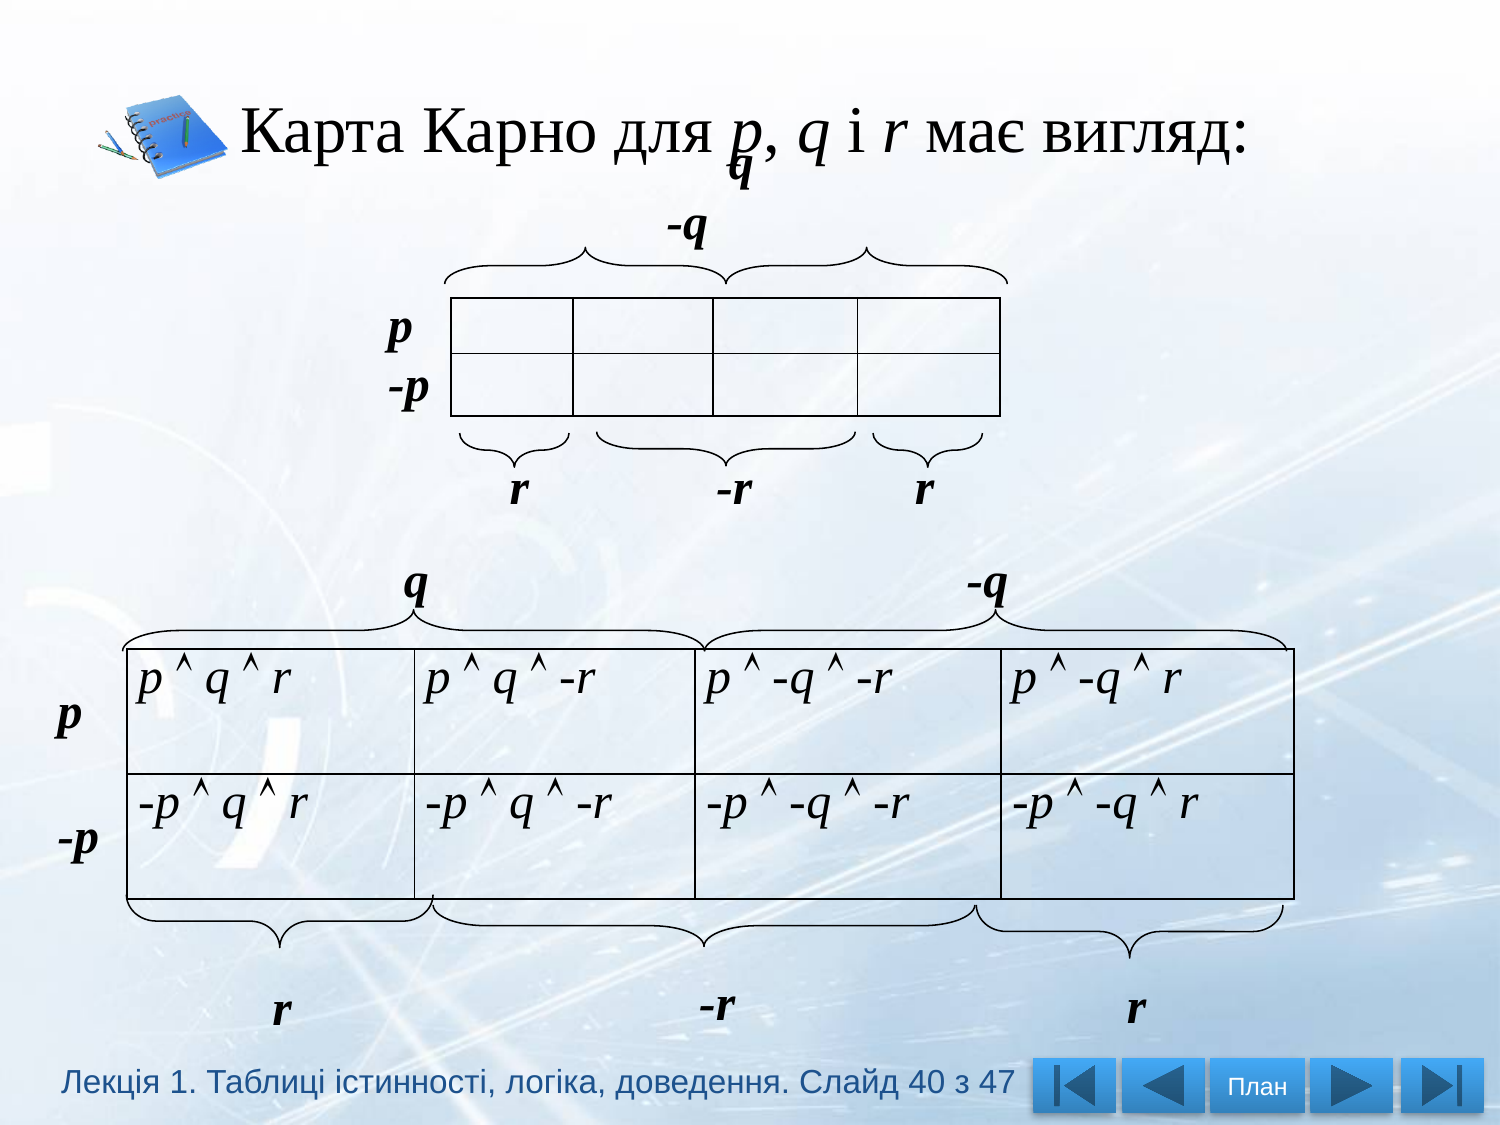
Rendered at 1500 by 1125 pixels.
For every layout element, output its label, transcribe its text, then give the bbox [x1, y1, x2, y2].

table_header [714, 303, 857, 353]
text_box q -q [564, 285, 914, 303]
table_cell [574, 354, 712, 415]
text_box q -q [339, 539, 1037, 608]
picture [0, 0, 1500, 1125]
text_box r [1112, 967, 1162, 1042]
table_header [858, 299, 999, 353]
text_box r [257, 967, 307, 1043]
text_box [122, 609, 1287, 959]
table_cell [452, 354, 572, 415]
text_box r -r r [444, 447, 1008, 522]
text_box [1033, 1058, 1484, 1114]
list Карта Карно для р, q і r має вигляд: [75, 78, 1425, 1056]
text_box q -q [564, 122, 914, 280]
table_cell [714, 354, 857, 415]
text_box [459, 433, 570, 468]
text_box [596, 431, 856, 466]
text_box [444, 247, 726, 285]
text_box [873, 433, 983, 468]
table_cell -р [377, 354, 450, 416]
table_header р [46, 649, 117, 774]
text_box [725, 247, 1008, 285]
table_header р [377, 298, 450, 354]
table_cell -р [46, 774, 117, 899]
text_box Лекція 1. Таблиці істинності, логіка, доведення. Слайд 40 з 47 [46, 1052, 1033, 1107]
table_header [452, 299, 572, 353]
table_header [574, 303, 712, 353]
text_box -r [684, 967, 751, 1038]
table_cell [858, 354, 999, 415]
